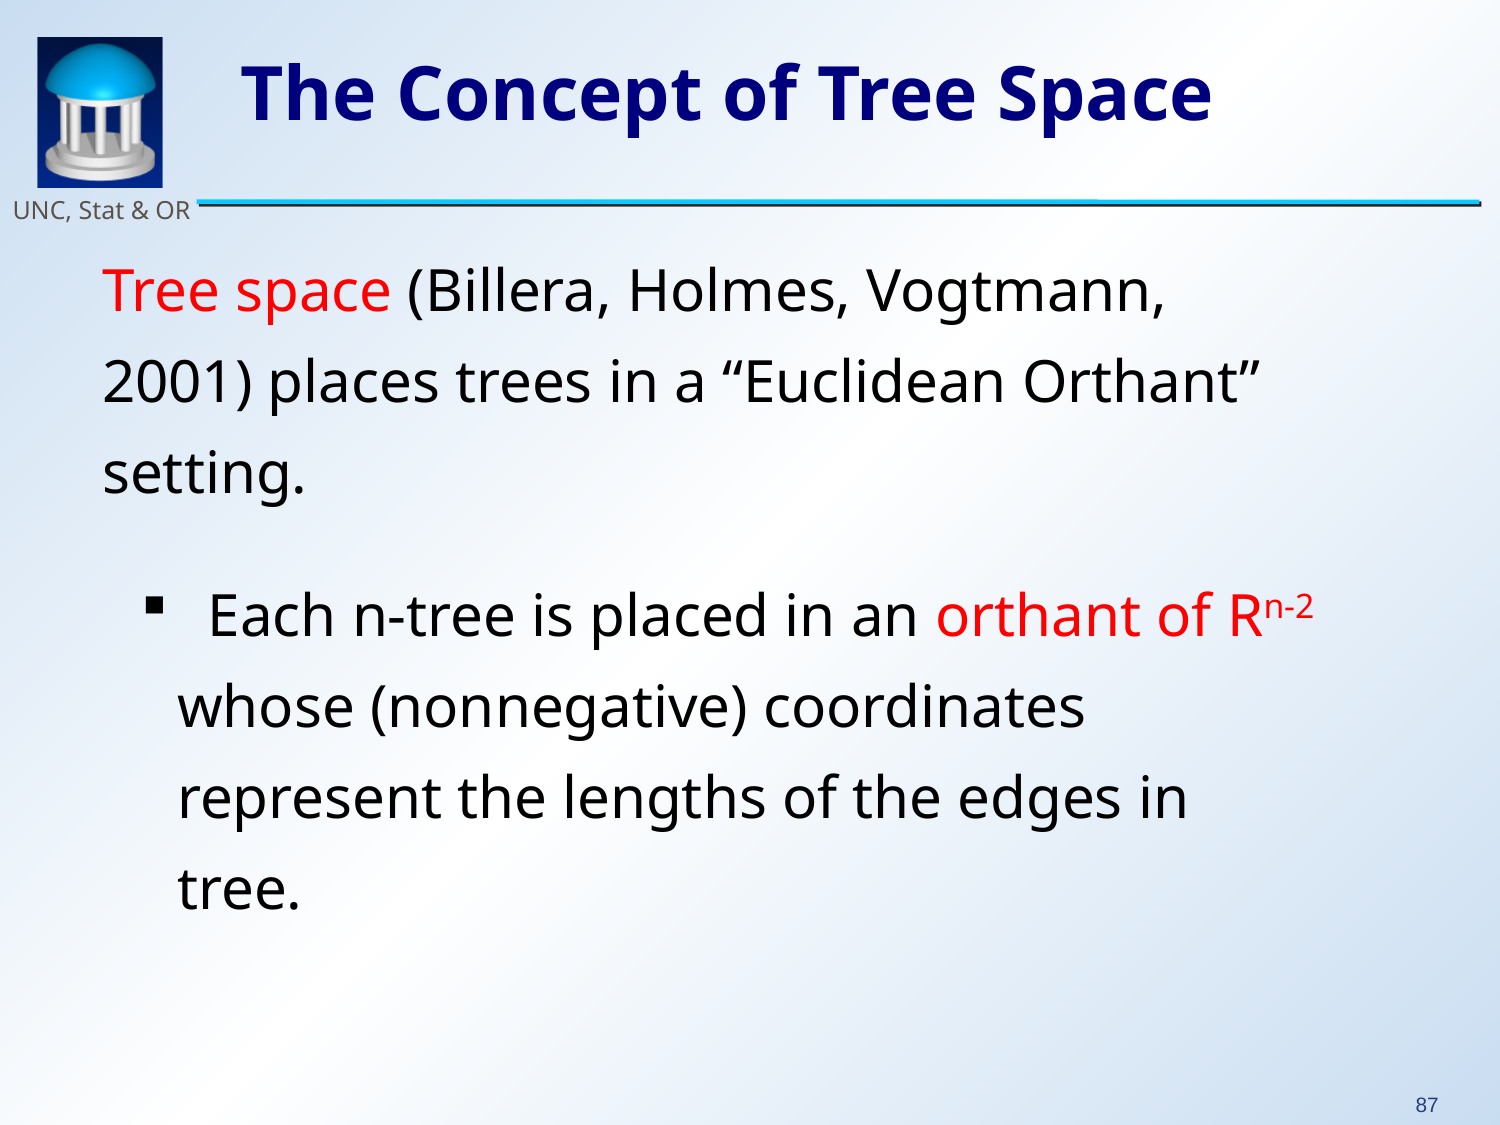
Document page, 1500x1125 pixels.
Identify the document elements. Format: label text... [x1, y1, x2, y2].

title The Concept of Tree Space [224, 24, 1386, 156]
text_box Tree space (Billera, Holmes, Vogtmann, 2001) places trees in a “Euclidean Orthant” setting. Each n-tree is placed in an orthant of Rn-2 whose (nonnegative) coordinates represent the lengths of the edges in tree. [87, 224, 1338, 929]
